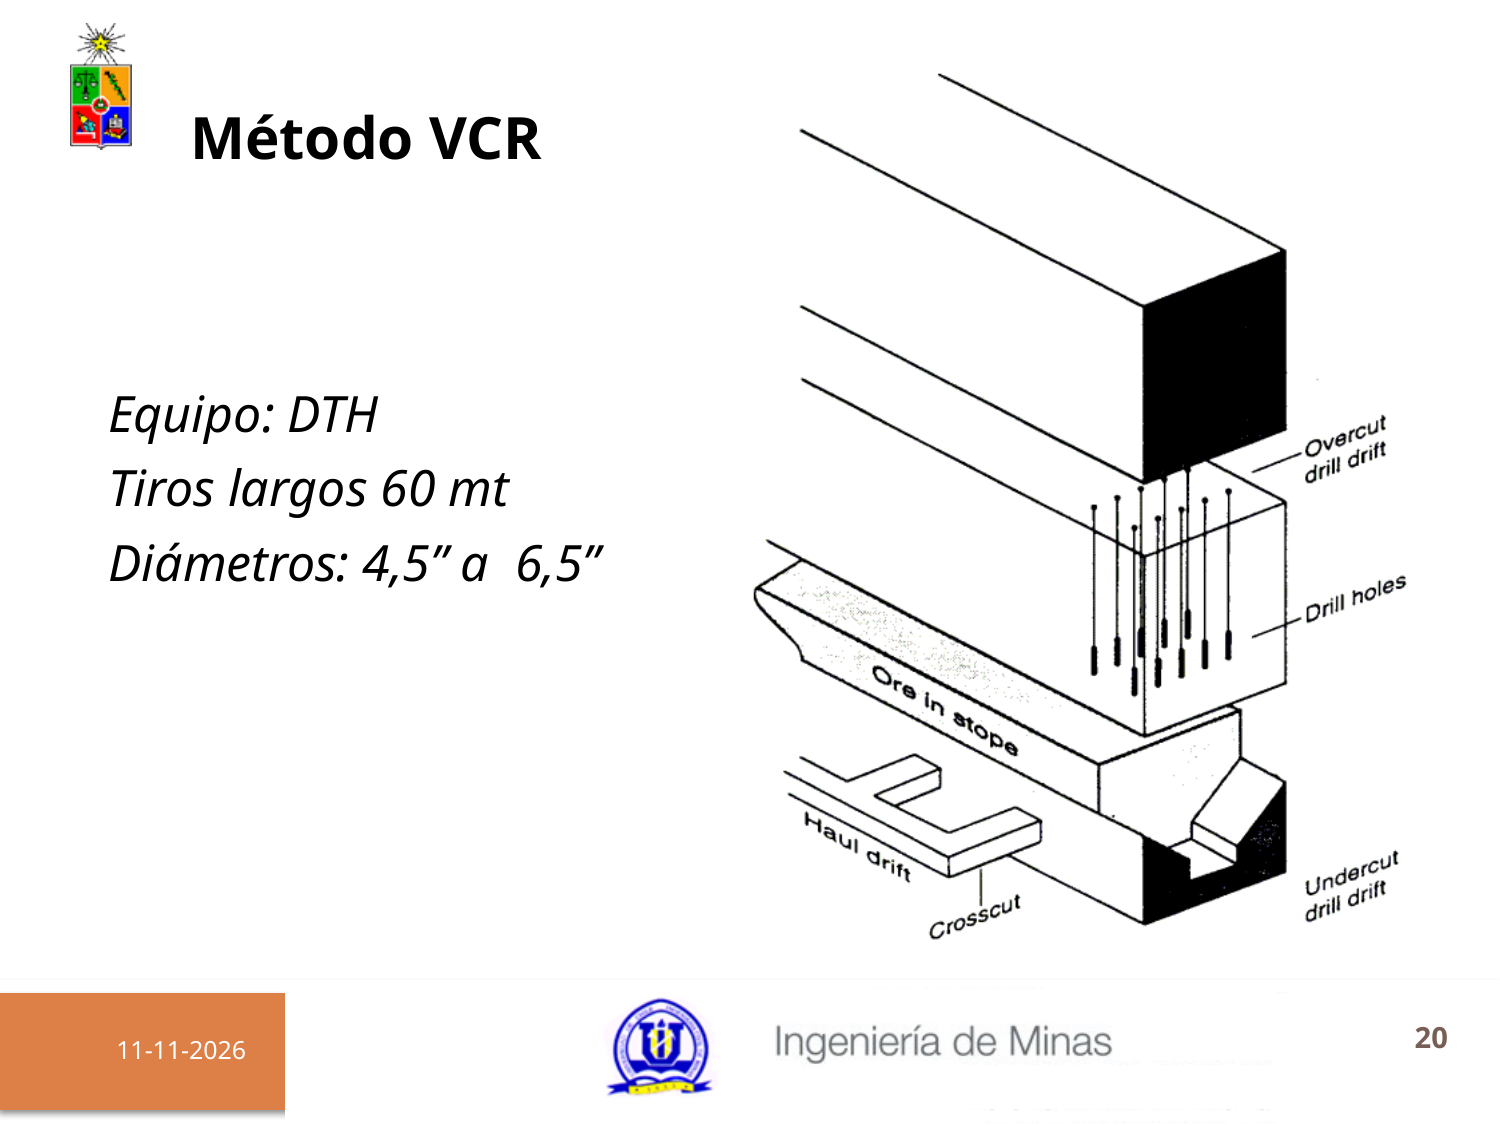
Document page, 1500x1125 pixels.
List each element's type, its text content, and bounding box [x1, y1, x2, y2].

picture [749, 69, 1412, 949]
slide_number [12, 995, 279, 1108]
picture [69, 23, 132, 151]
text_box Equipo: DTH Tiros largos 60 mt Diámetros: 4,5’’ a 6,5’’ : 5 o 6 [93, 374, 714, 706]
picture [285, 980, 1500, 1125]
text_box Método VCR [175, 93, 743, 179]
